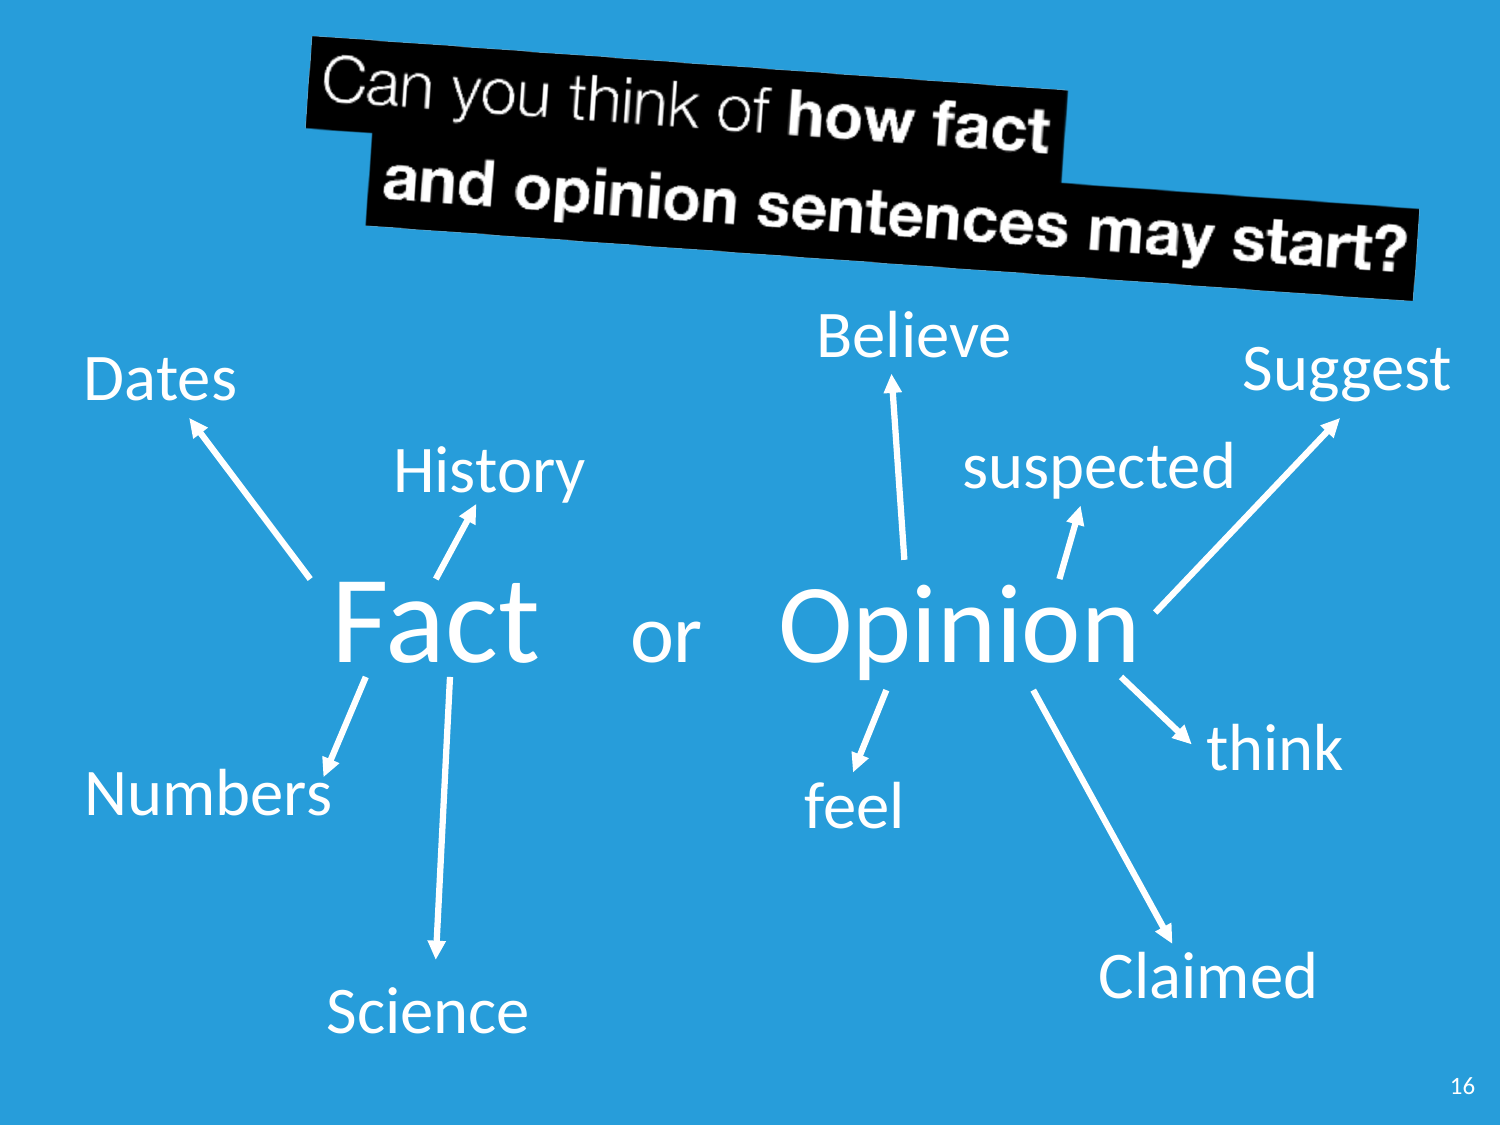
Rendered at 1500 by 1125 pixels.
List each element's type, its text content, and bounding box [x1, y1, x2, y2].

slide_number 16 [1152, 1054, 1491, 1115]
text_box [67, 326, 618, 1056]
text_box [788, 283, 1469, 1021]
text_box Fact or Opinion [618, 530, 788, 695]
picture [300, 37, 1425, 283]
